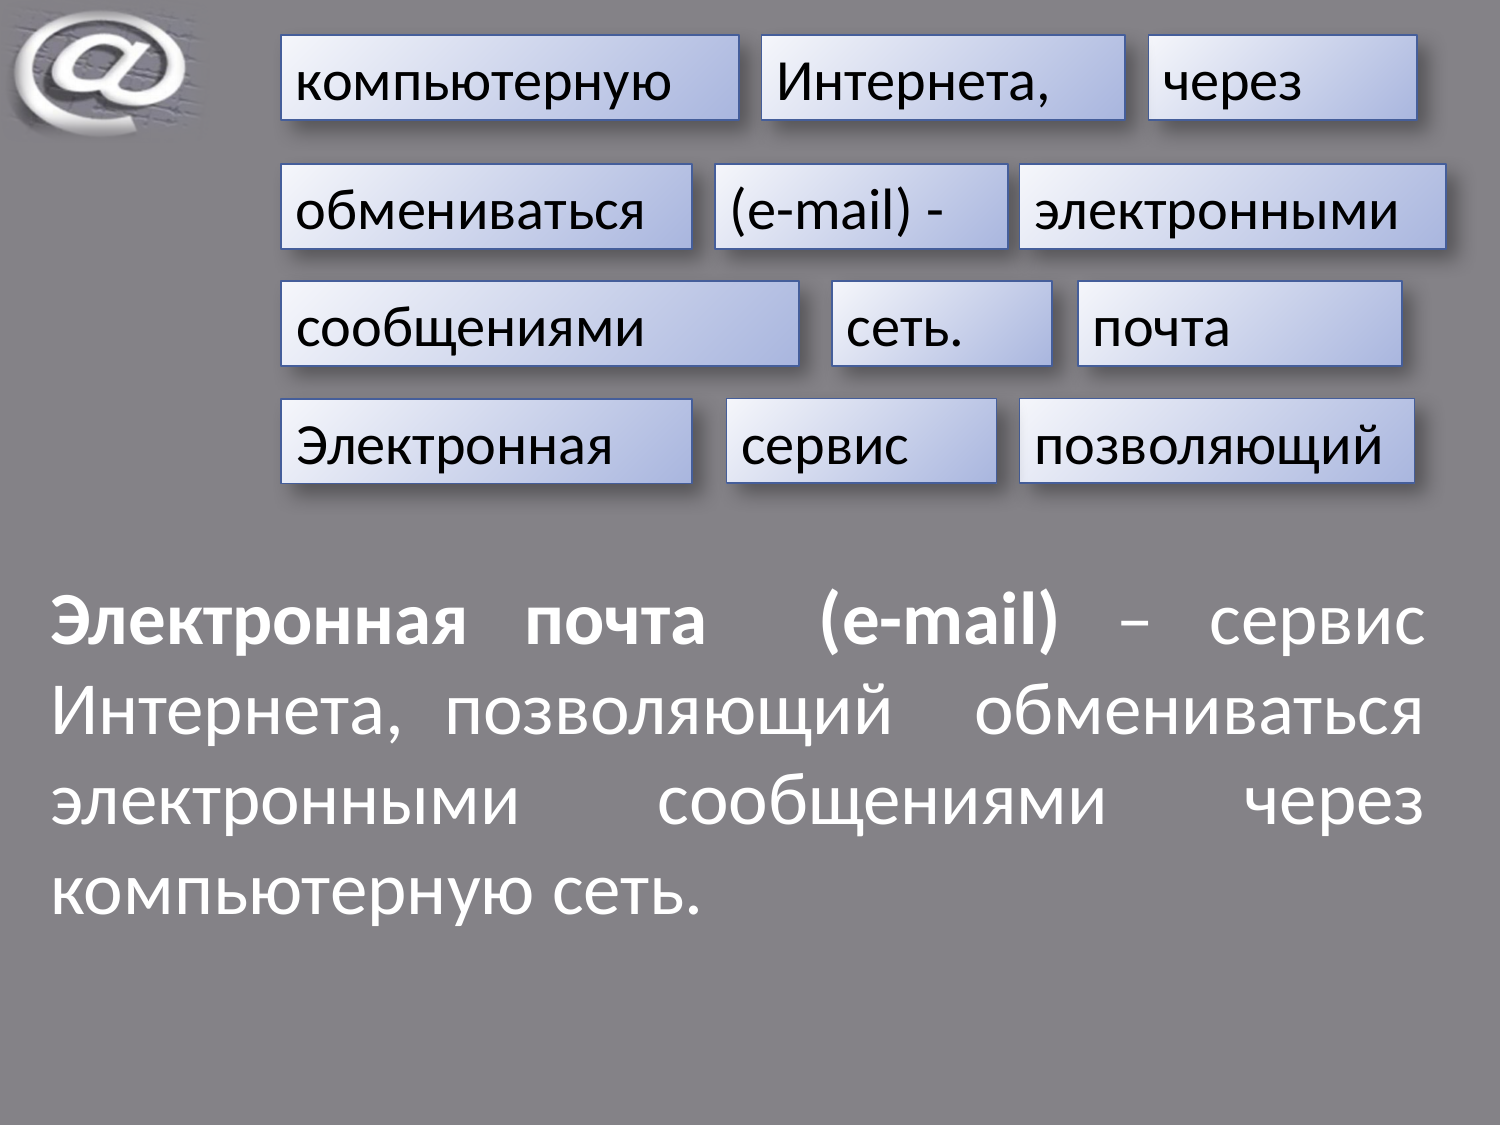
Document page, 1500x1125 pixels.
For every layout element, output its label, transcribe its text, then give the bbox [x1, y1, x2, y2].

text_box сервис [726, 398, 997, 484]
text_box электронными [1019, 163, 1447, 250]
text_box сообщениями [280, 280, 800, 367]
text_box Электронная почта (e-mail) – сервис Интернета, позволяющий обмениваться электронными сообщениями через компьютерную сеть. [35, 562, 1442, 938]
text_box позволяющий [1019, 398, 1415, 484]
text_box обмениваться [280, 163, 693, 250]
text_box почта [1077, 280, 1403, 367]
text_box сеть. [831, 280, 1053, 367]
text_box компьютерную [280, 34, 740, 121]
text_box Интернета, [761, 34, 1126, 121]
text_box (e-mail) - [714, 163, 1009, 250]
text_box Электронная [280, 398, 693, 484]
picture [0, 0, 212, 144]
text_box через [1148, 34, 1418, 121]
